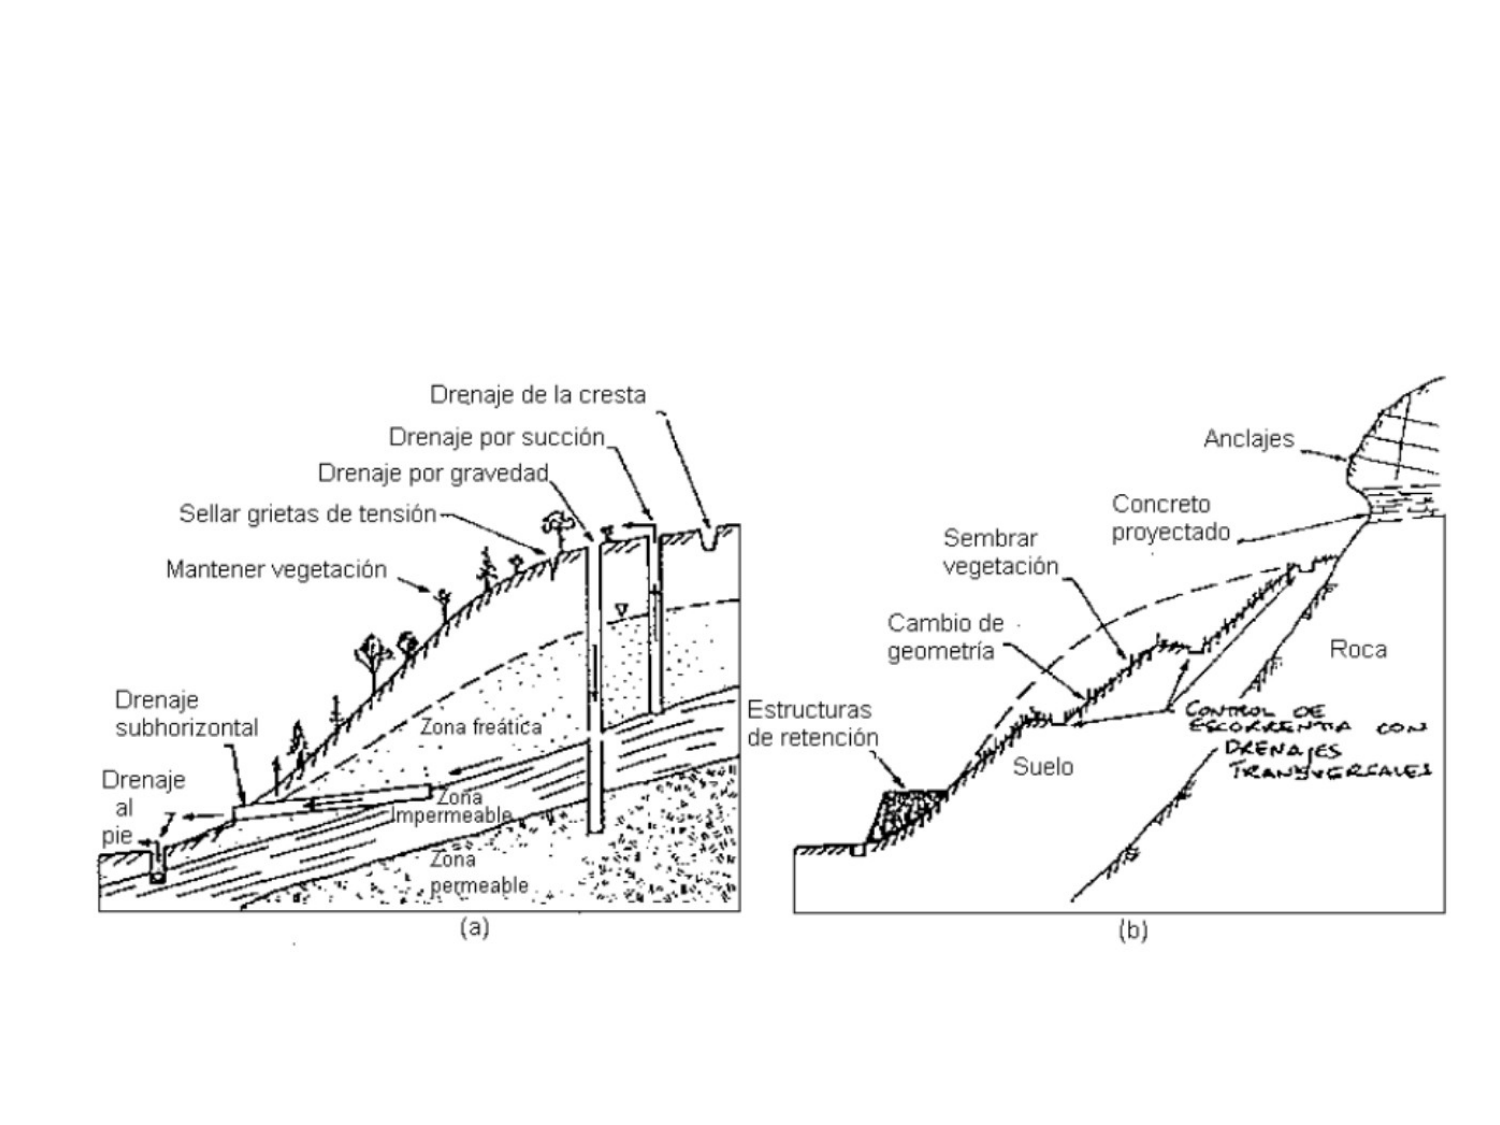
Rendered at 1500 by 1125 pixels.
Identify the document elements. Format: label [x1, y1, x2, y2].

picture [84, 221, 1460, 1081]
